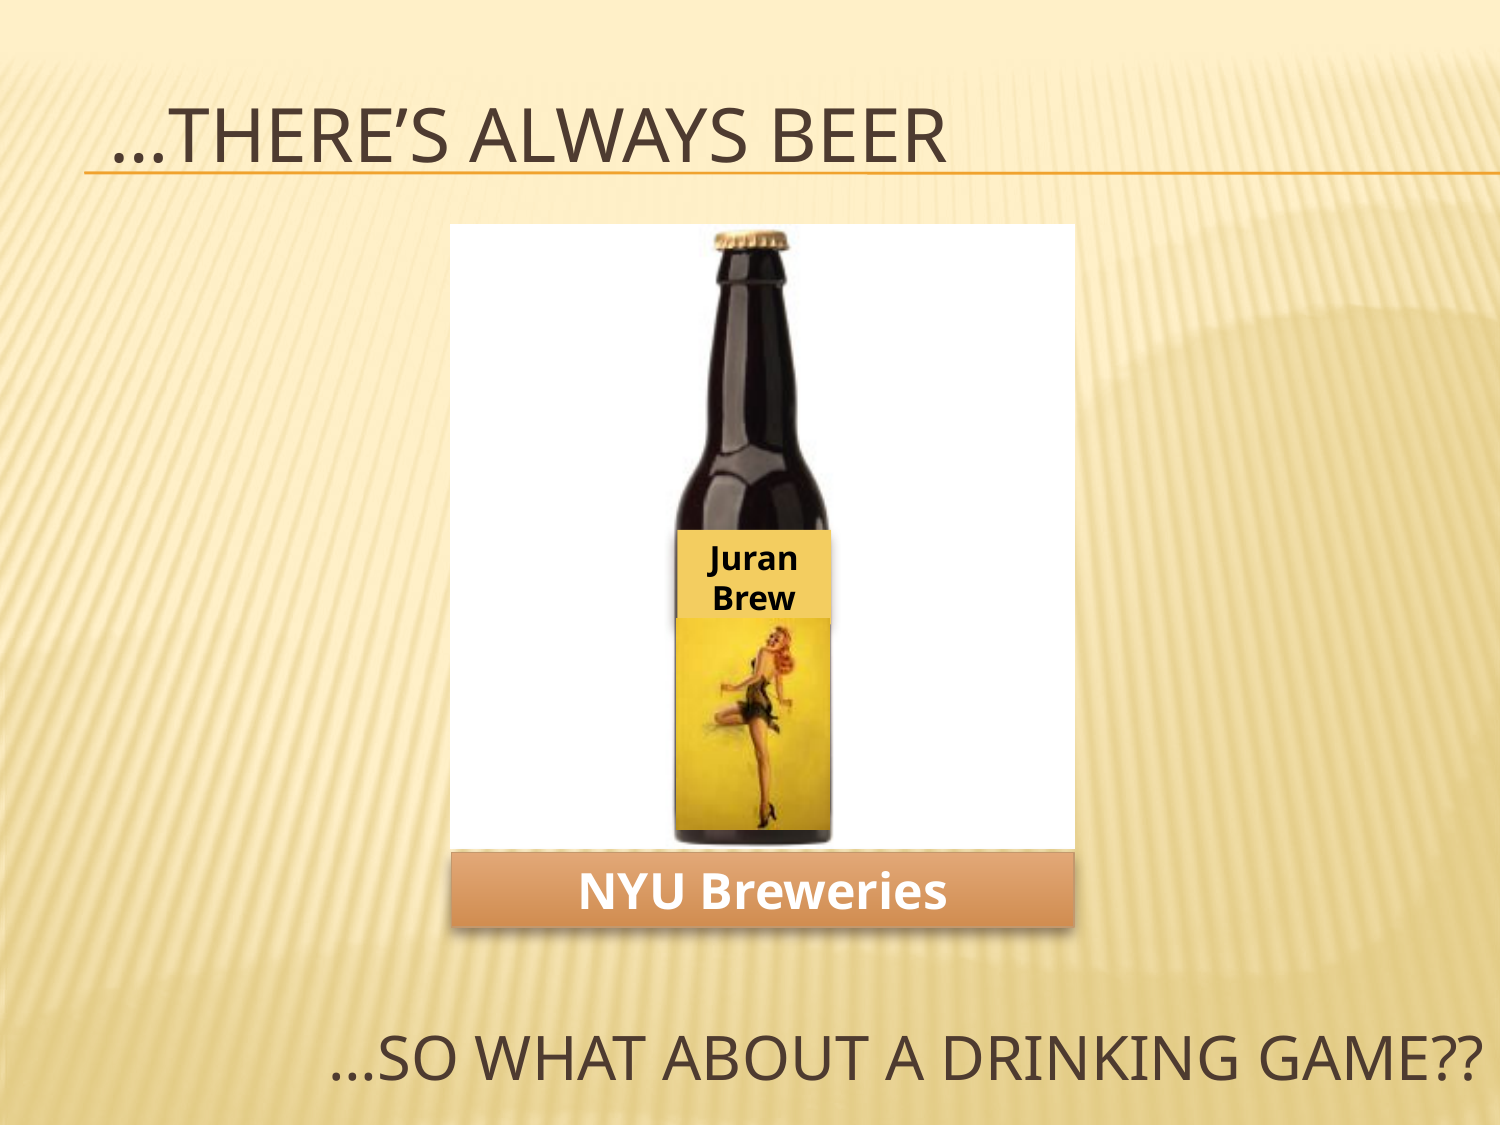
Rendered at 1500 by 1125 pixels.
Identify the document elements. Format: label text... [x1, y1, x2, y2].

title …there’s always beer [94, 64, 1500, 201]
text_box NYU Breweries [451, 865, 1075, 928]
text_box …SO WHAT ABOUT A DRINKING GAME?? [74, 987, 1500, 1125]
picture [675, 618, 830, 831]
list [449, 223, 1076, 850]
